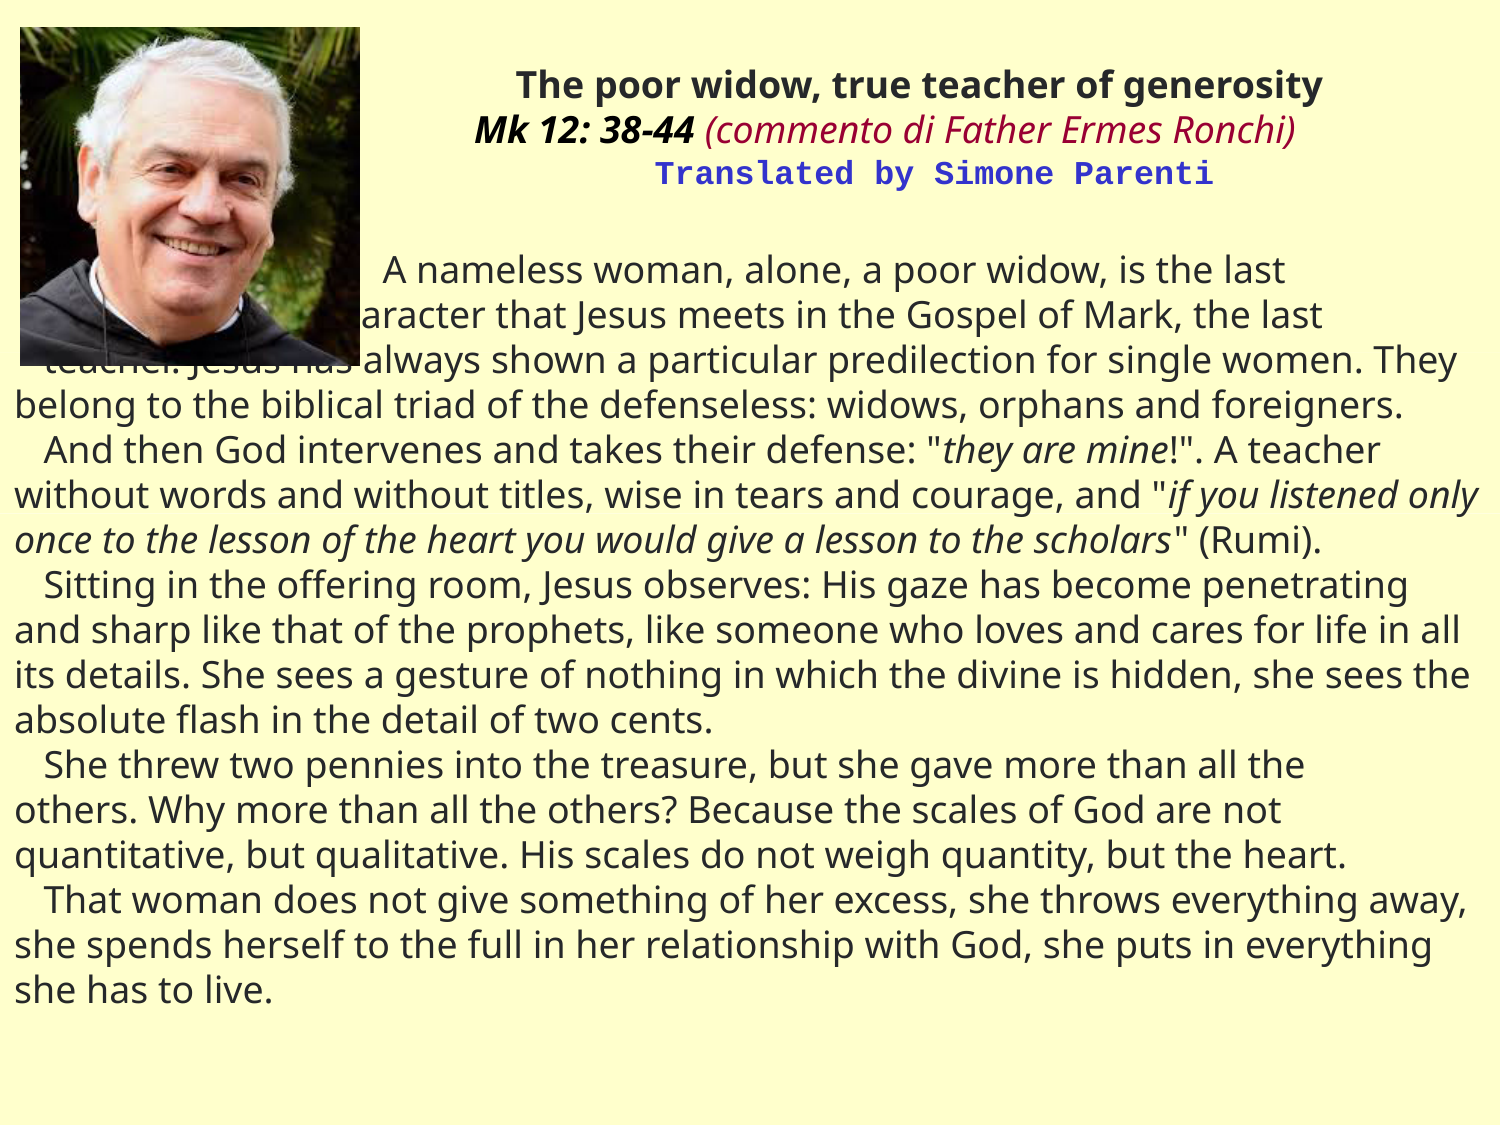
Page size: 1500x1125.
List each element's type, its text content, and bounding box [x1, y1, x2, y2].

text_box The poor widow, true teacher of generosity Mk 12: 38-44 (commento di Father Ermes Ronchi) Translated by Simone Parenti [368, 53, 1481, 188]
text_box A nameless woman, alone, a poor widow, is the last character that Jesus meets in the Gospel of Mark, the last teacher. Jesus has always shown a particular predilection for single women. They belong to the biblical triad of the defenseless: widows, orphans and foreigners. And then God intervenes and takes their defense: "they are mine!". A teacher without words and without titles, wise in tears and courage, and "if you listened only once to the lesson of the heart you would give a lesson to the scholars" (Rumi). Sitting in the offering room, Jesus observes: His gaze has become penetrating and sharp like that of the prophets, like someone who loves and cares for life in all its details. She sees a gesture of nothing in which the divine is hidden, she sees the absolute flash in the detail of two cents. She threw two pennies into the treasure, but she gave more than all the others. Why more than all the others? Because the scales of God are not quantitative, but qualitative. His scales do not weigh quantity, but the heart. That woman does not give something of her excess, she throws everything away, she spends herself to the full in her relationship with God, she puts in everything she has to live. [0, 188, 1500, 1019]
picture [20, 27, 360, 366]
